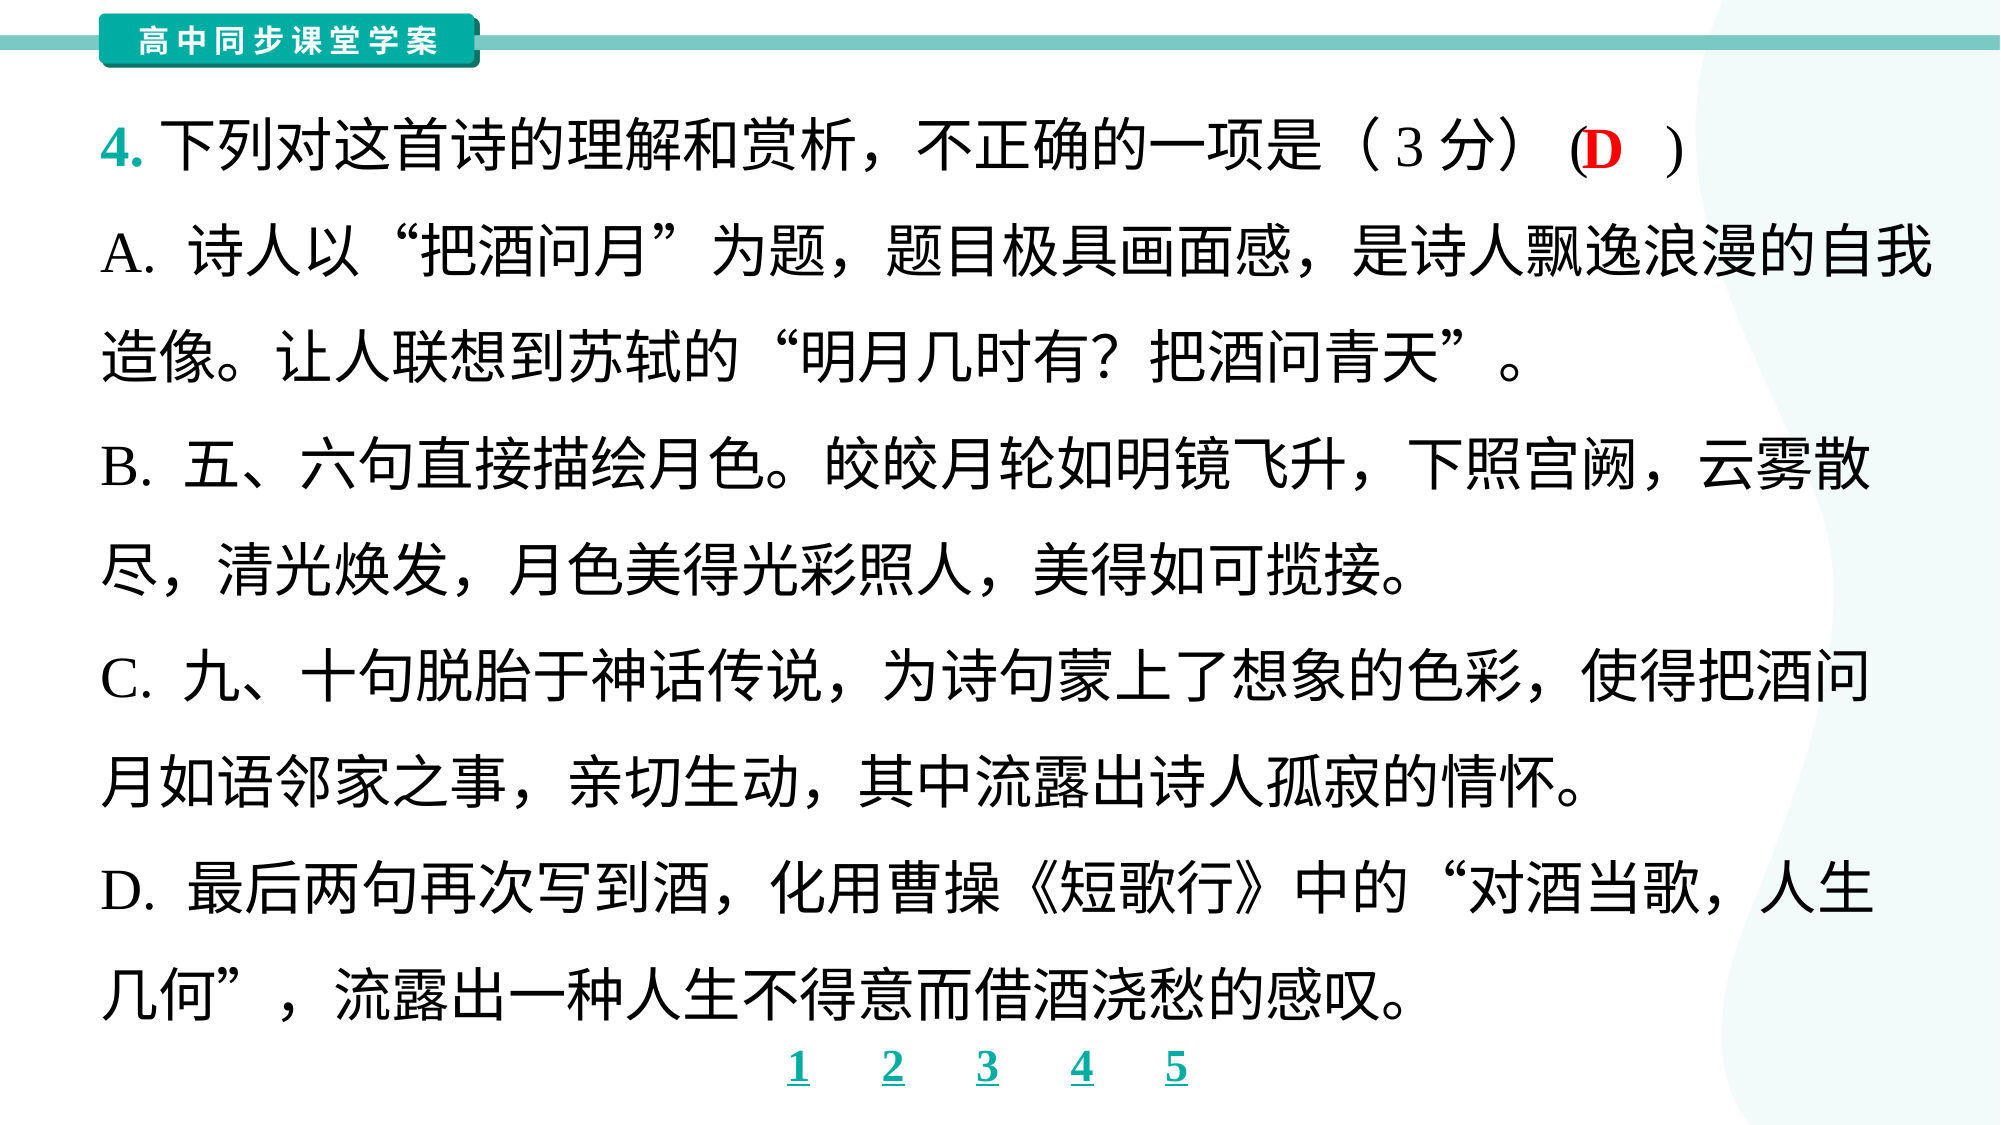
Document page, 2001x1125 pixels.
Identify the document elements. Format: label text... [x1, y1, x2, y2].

text_box D [1560, 76, 1646, 177]
picture [0, 0, 2000, 1125]
text_box 4.下列对这首诗的理解和赏析，不正确的一项是（3分）( ) [100, 76, 1560, 177]
text_box A. 诗人以“把酒问月”为题，题目极具画面感，是诗人飘逸浪漫的自我 造像。让人联想到苏轼的“明月几时有？把酒问青天”。 B. 五、六句直接描绘月色。皎皎月轮如明镜飞升，下照宫阙，云雾散 尽，清光焕发，月色美得光彩照人，美得如可揽接。 C. 九、十句脱胎于神话传说，为诗句蒙上了想象的色彩，使得把酒问 月如语邻家之事，亲切生动，其中流露出诗人孤寂的情怀。 D. 最后两句再次写到酒，化用曹操《短歌行》中的“对酒当歌，人生 几何”，流露出一种人生不得意而借酒浇愁的感叹。 [100, 177, 1899, 1028]
text_box 4.下列对这首诗的理解和赏析，不正确的一项是（3分）( ) [1646, 76, 1899, 177]
